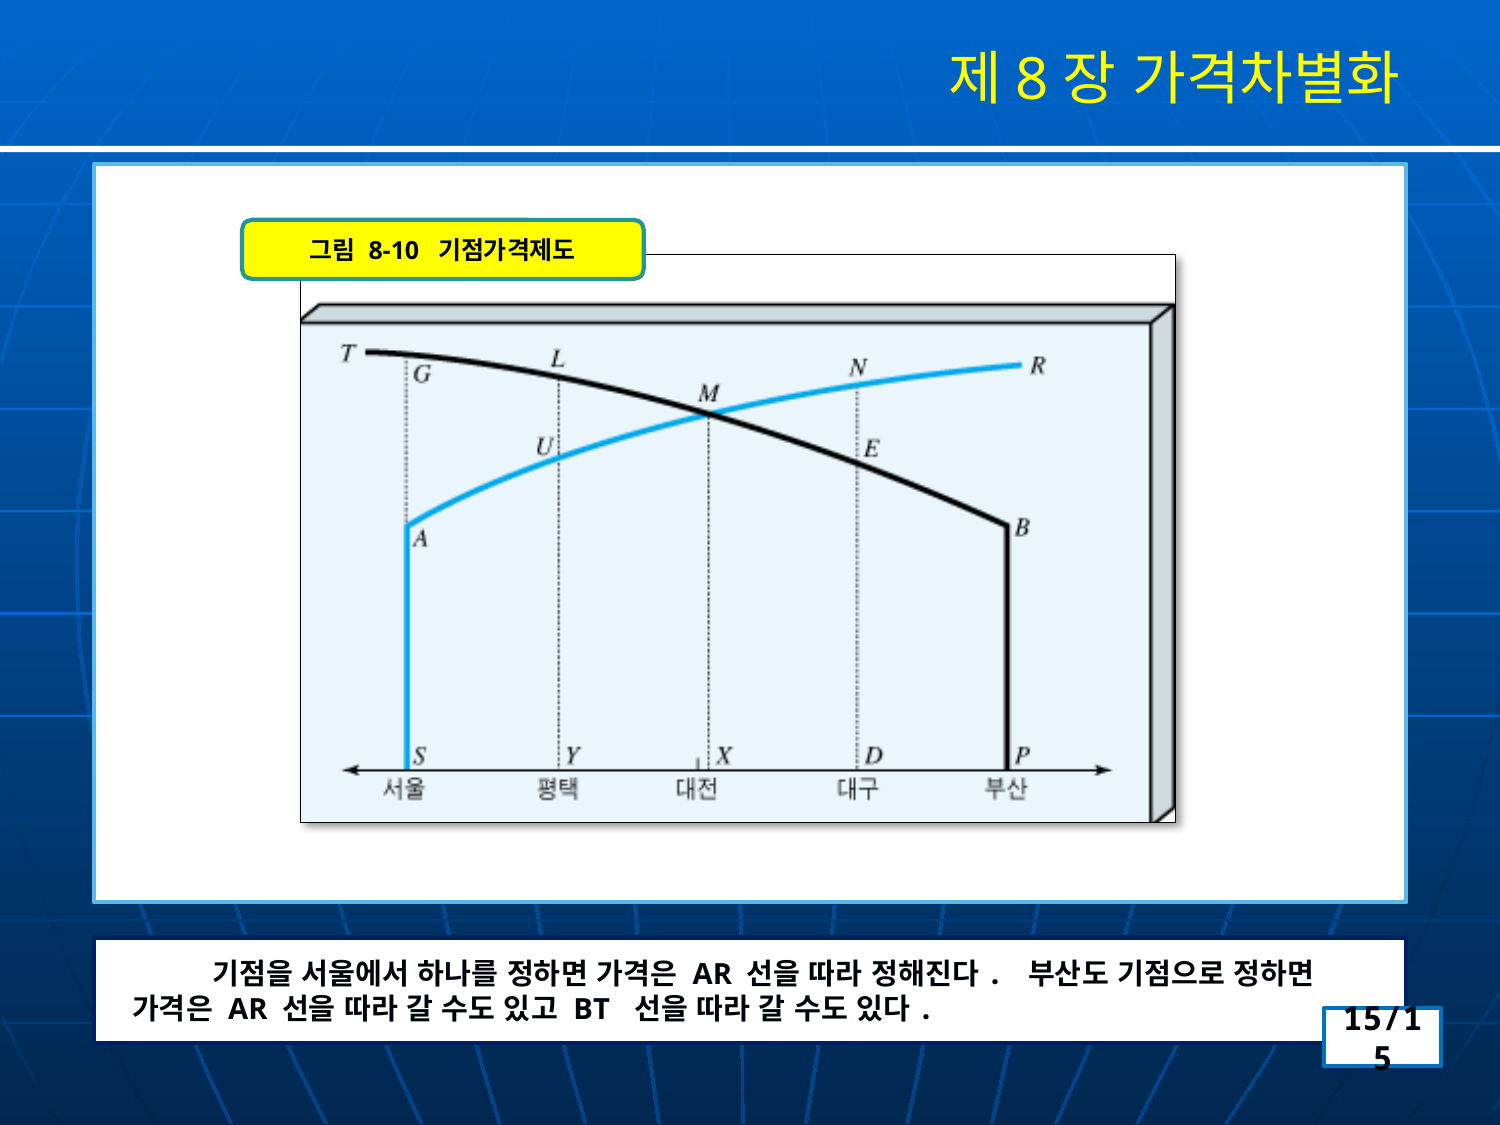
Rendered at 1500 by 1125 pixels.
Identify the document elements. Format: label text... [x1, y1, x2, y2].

text_box 그림 8-10 기점가격제도 [239, 217, 646, 282]
text_box 제8장 가격차별화 [933, 34, 1416, 119]
picture [300, 255, 1176, 823]
text_box 기점을 서울에서 하나를 정하면 가격은 AR 선을 따라 정해진다. 부산도 기점으로 정하면 가격은 AR 선을 따라 갈 수도 있고 BT 선을 따라 갈 수도 있다. [92, 935, 1408, 1045]
text_box [92, 162, 1408, 904]
text_box 15/15 [1322, 1006, 1443, 1068]
